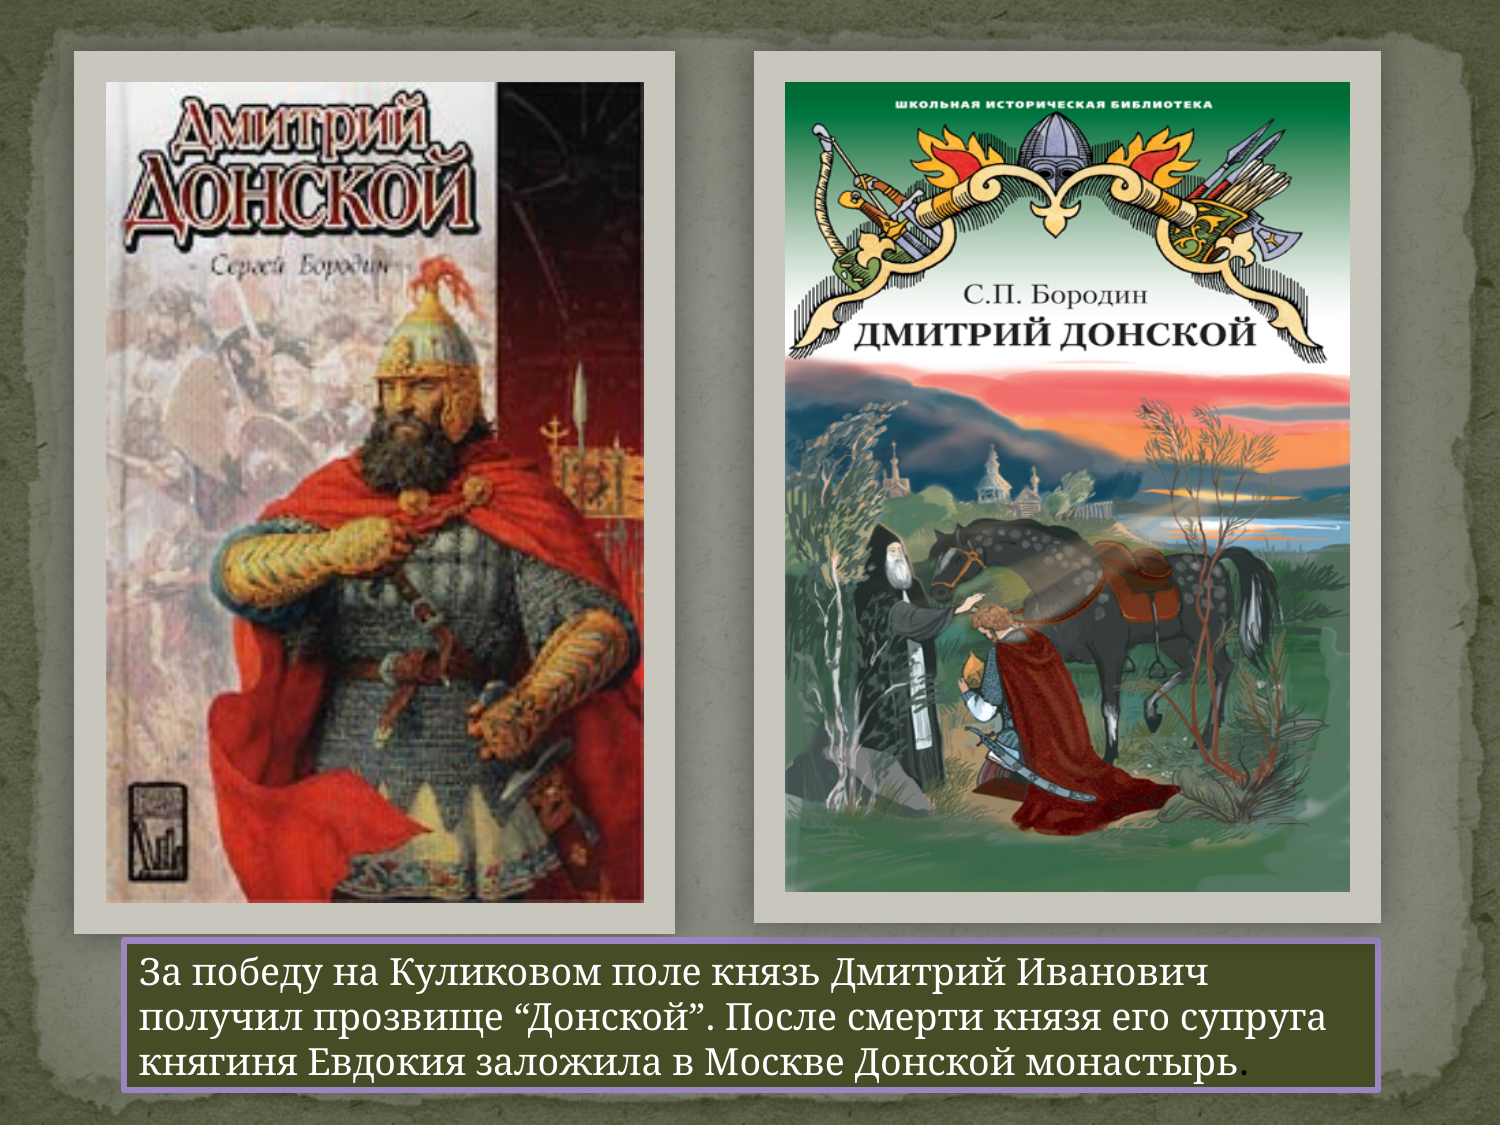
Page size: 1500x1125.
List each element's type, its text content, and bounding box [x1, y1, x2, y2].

picture [785, 82, 1350, 892]
text_box За победу на Куликовом поле князь Дмитрий Иванович получил прозвище “Донской”. После смерти князя его супруга княгиня Евдокия заложила в Москве Донской монастырь. [121, 937, 1381, 1093]
picture [106, 82, 644, 903]
